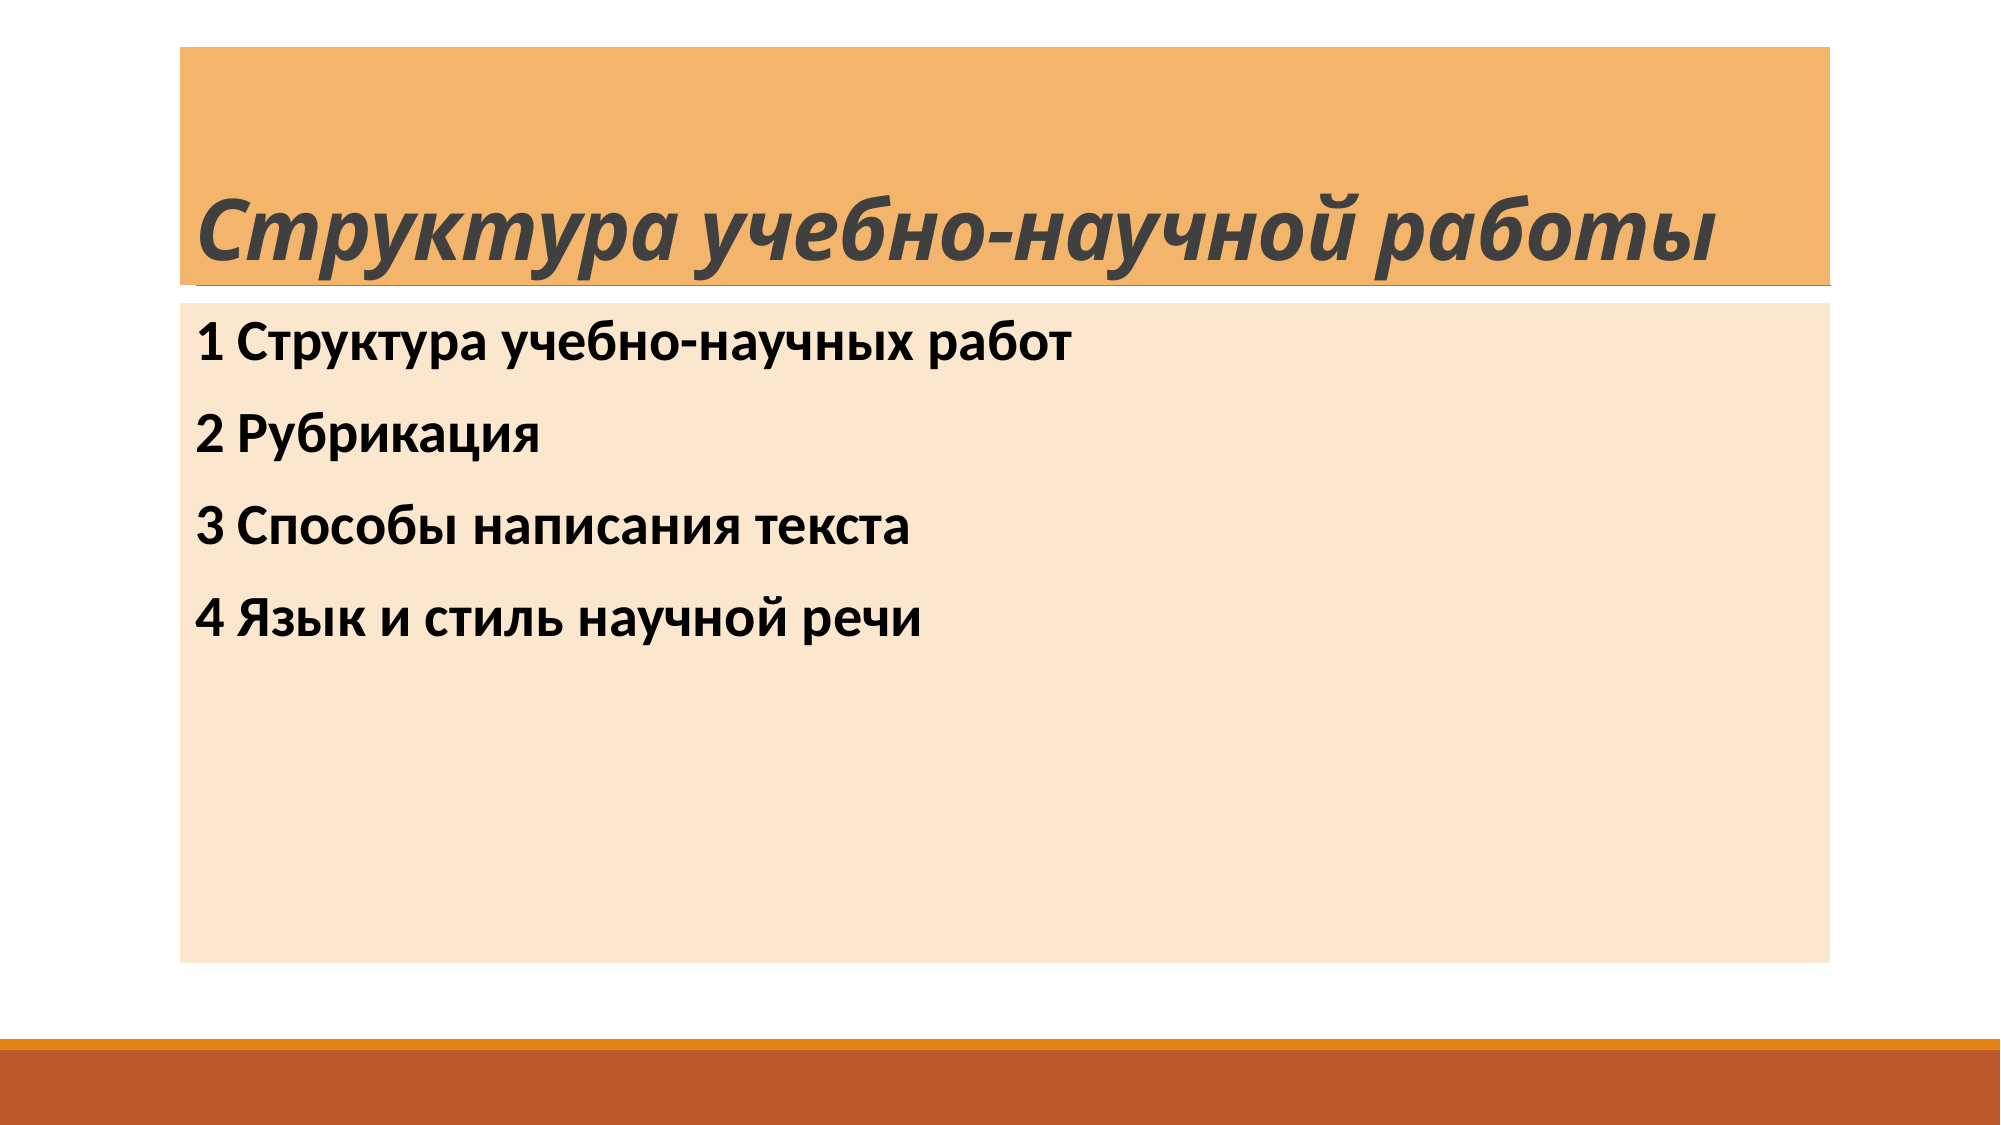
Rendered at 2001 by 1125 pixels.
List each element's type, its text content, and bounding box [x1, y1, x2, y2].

list 1 Структура учебно-научных работ 2 Рубрикация 3 Способы написания текста 4 Язык и стиль научной речи [180, 302, 1830, 963]
title Структура учебно-научной работы [180, 47, 1830, 285]
